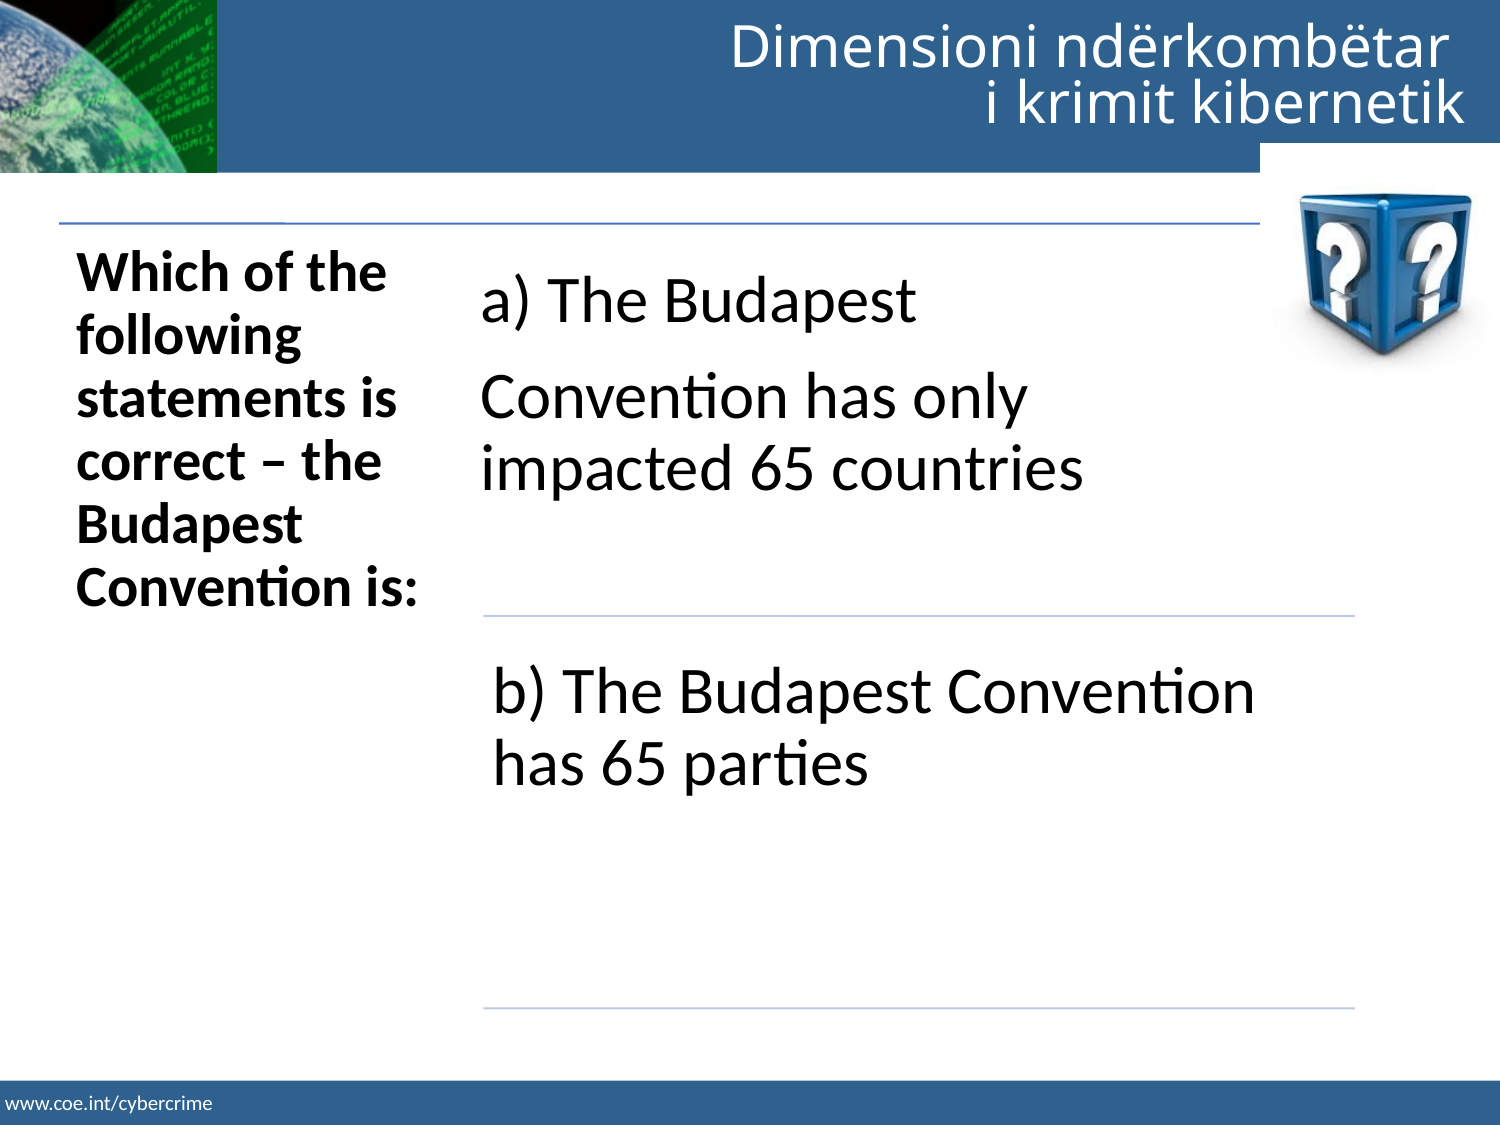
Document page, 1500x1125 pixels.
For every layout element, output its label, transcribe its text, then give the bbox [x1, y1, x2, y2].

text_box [59, 223, 1356, 1030]
picture [1260, 143, 1500, 386]
text_box Dimensioni ndërkombëtar i krimit kibernetik [515, 15, 1480, 143]
picture [0, 1, 217, 173]
